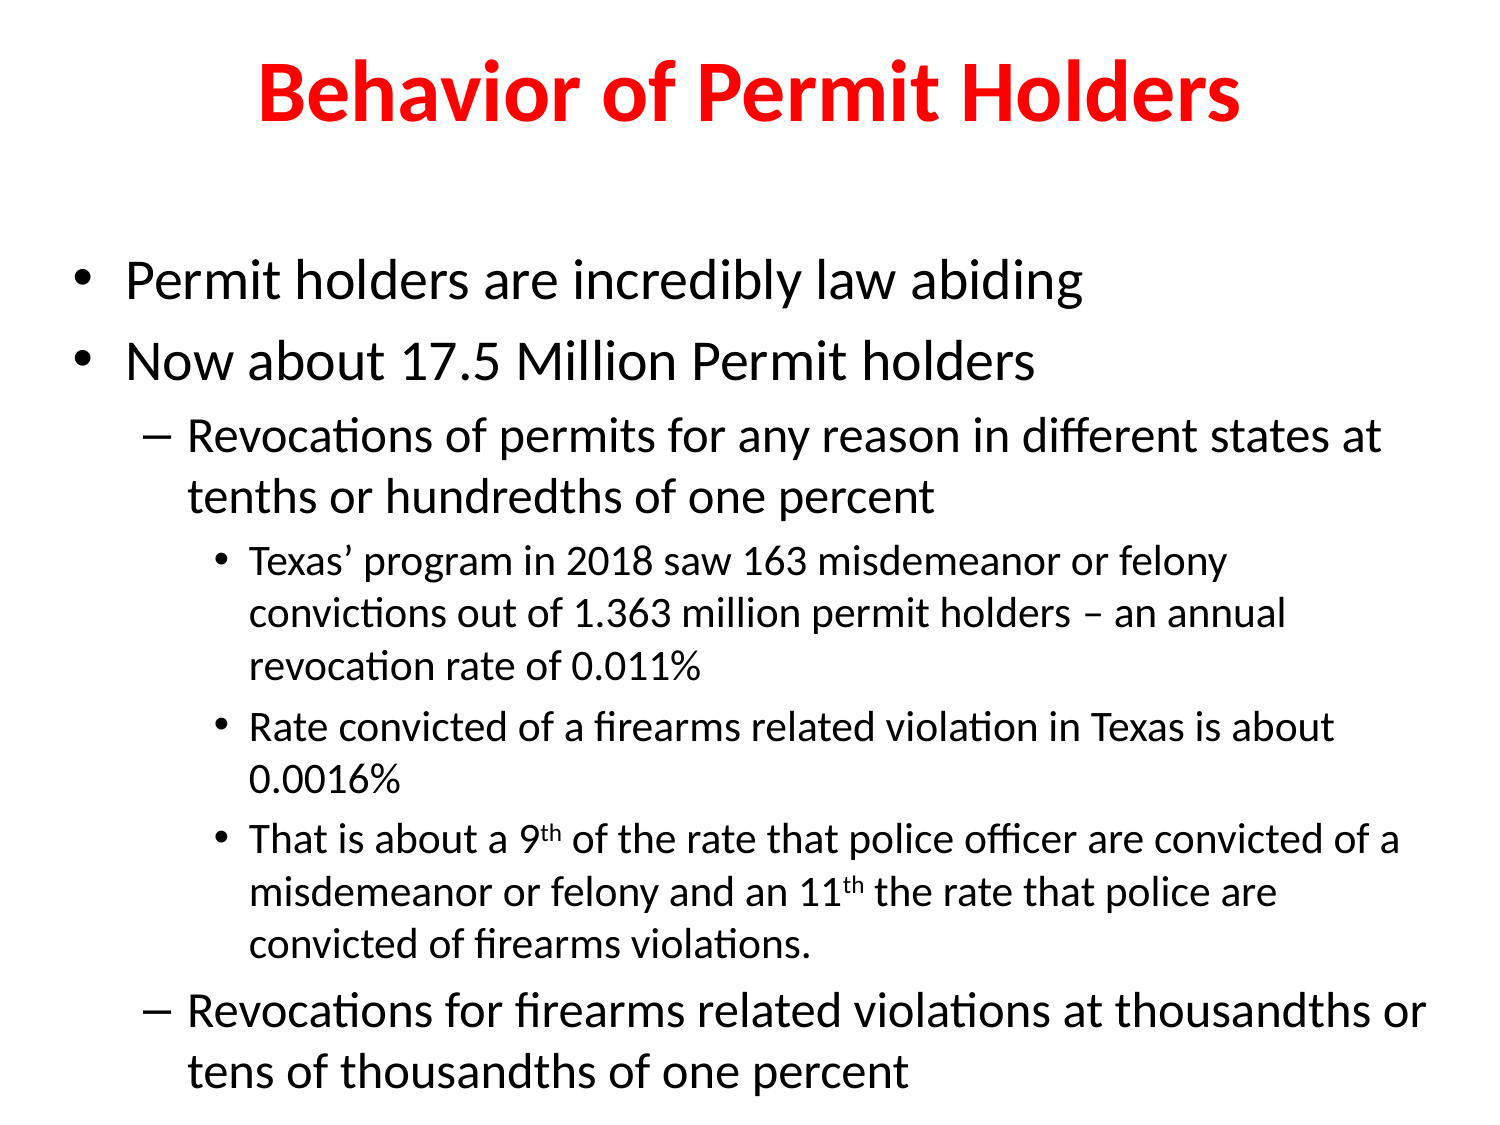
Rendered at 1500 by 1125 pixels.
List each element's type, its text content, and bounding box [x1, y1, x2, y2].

title Behavior of Permit Holders [75, 25, 1425, 147]
list Permit holders are incredibly law abiding Now about 17.5 Million Permit holders Revocations of permits for any reason in different states at tenths or hundredths of one percent Texas’ program in 2018 saw 163 misdemeanor or felony convictions out of 1.363 million permit holders – an annual revocation rate of 0.011% Rate convicted of a firearms related violation in Texas is about 0.0016% That is about a 9th of the rate that police officer are convicted of a misdemeanor or felony and an 11th the rate that police are convicted of firearms violations. Revocations for firearms related violations at thousandths or tens of thousandths of one percent [57, 233, 1444, 1111]
